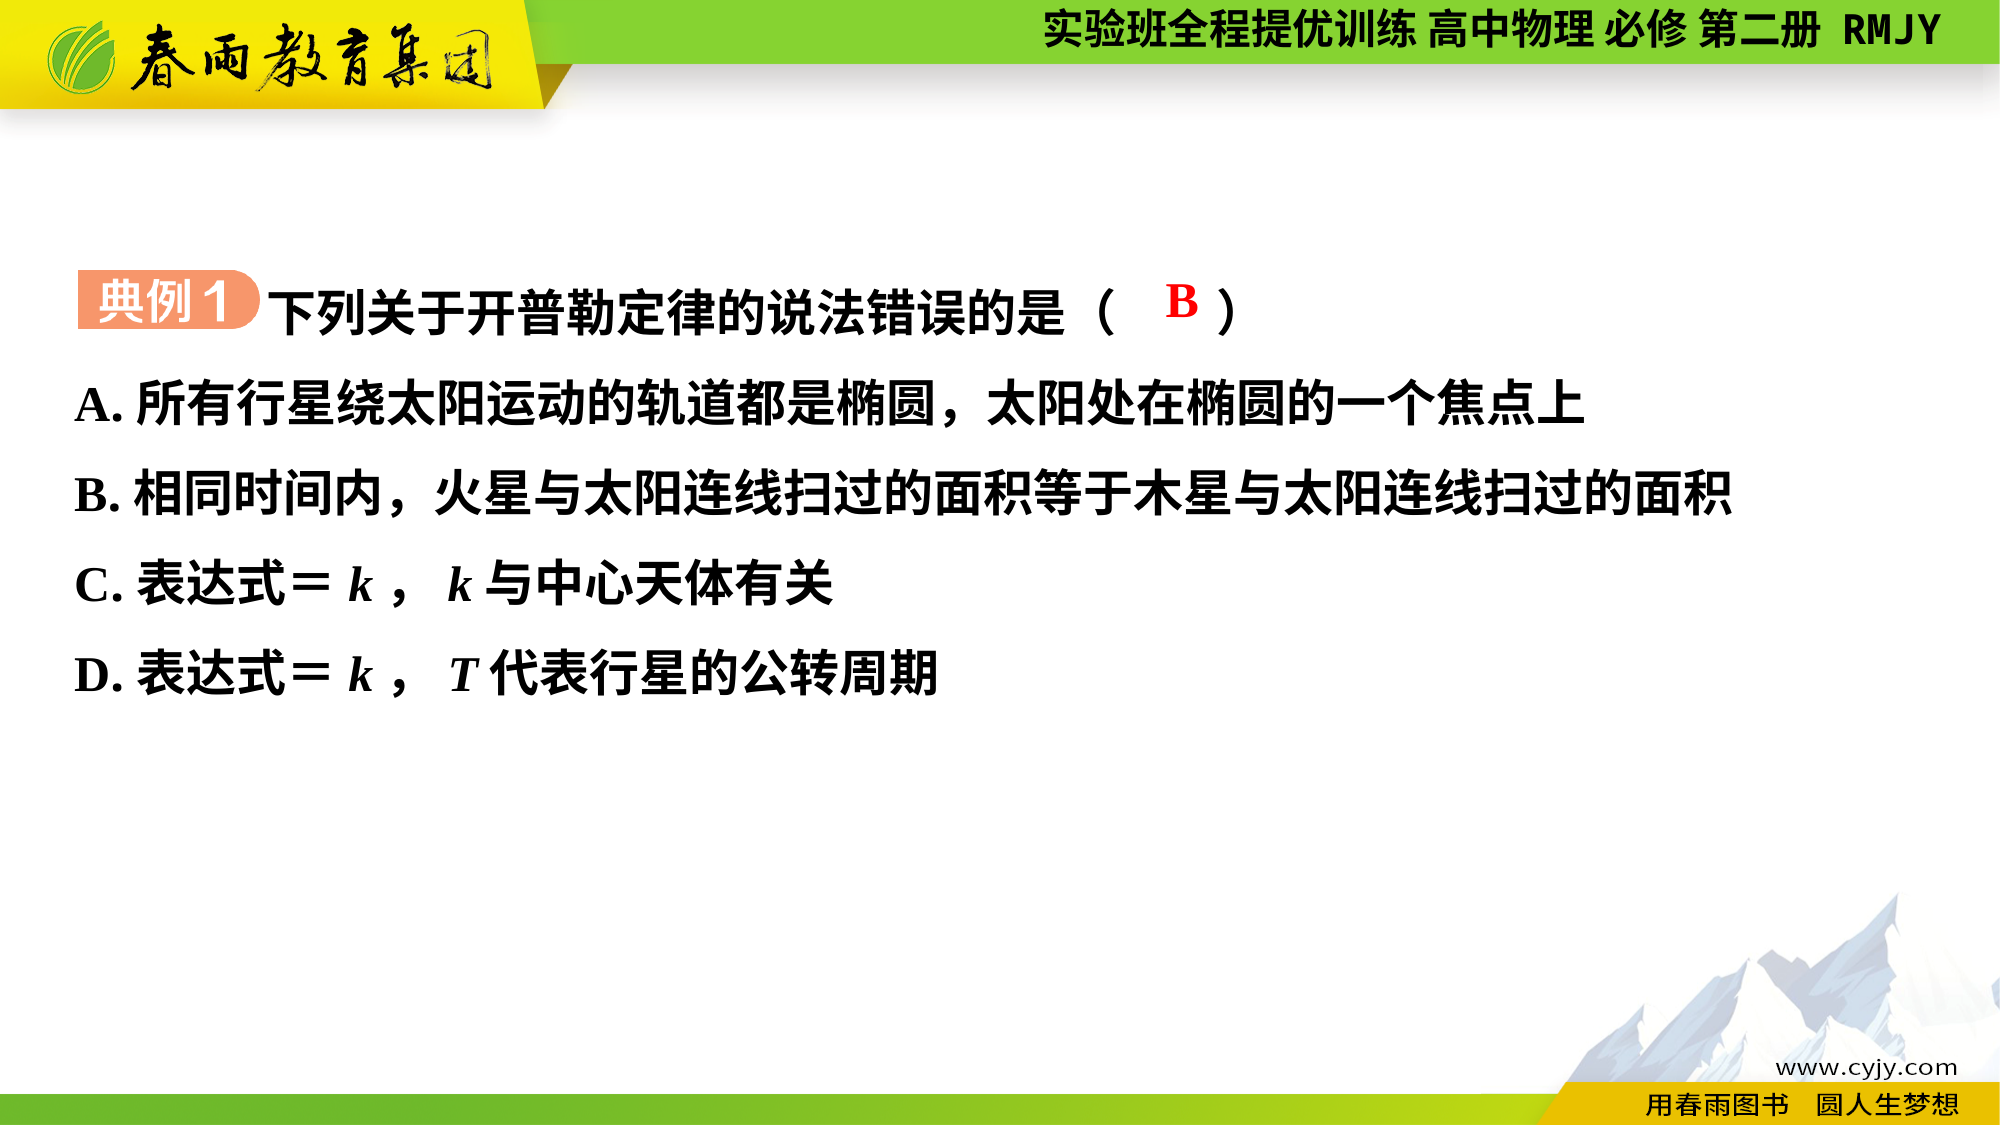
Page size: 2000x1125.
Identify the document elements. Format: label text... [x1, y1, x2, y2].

picture [0, 0, 2000, 1125]
text_box B [1150, 259, 1214, 335]
